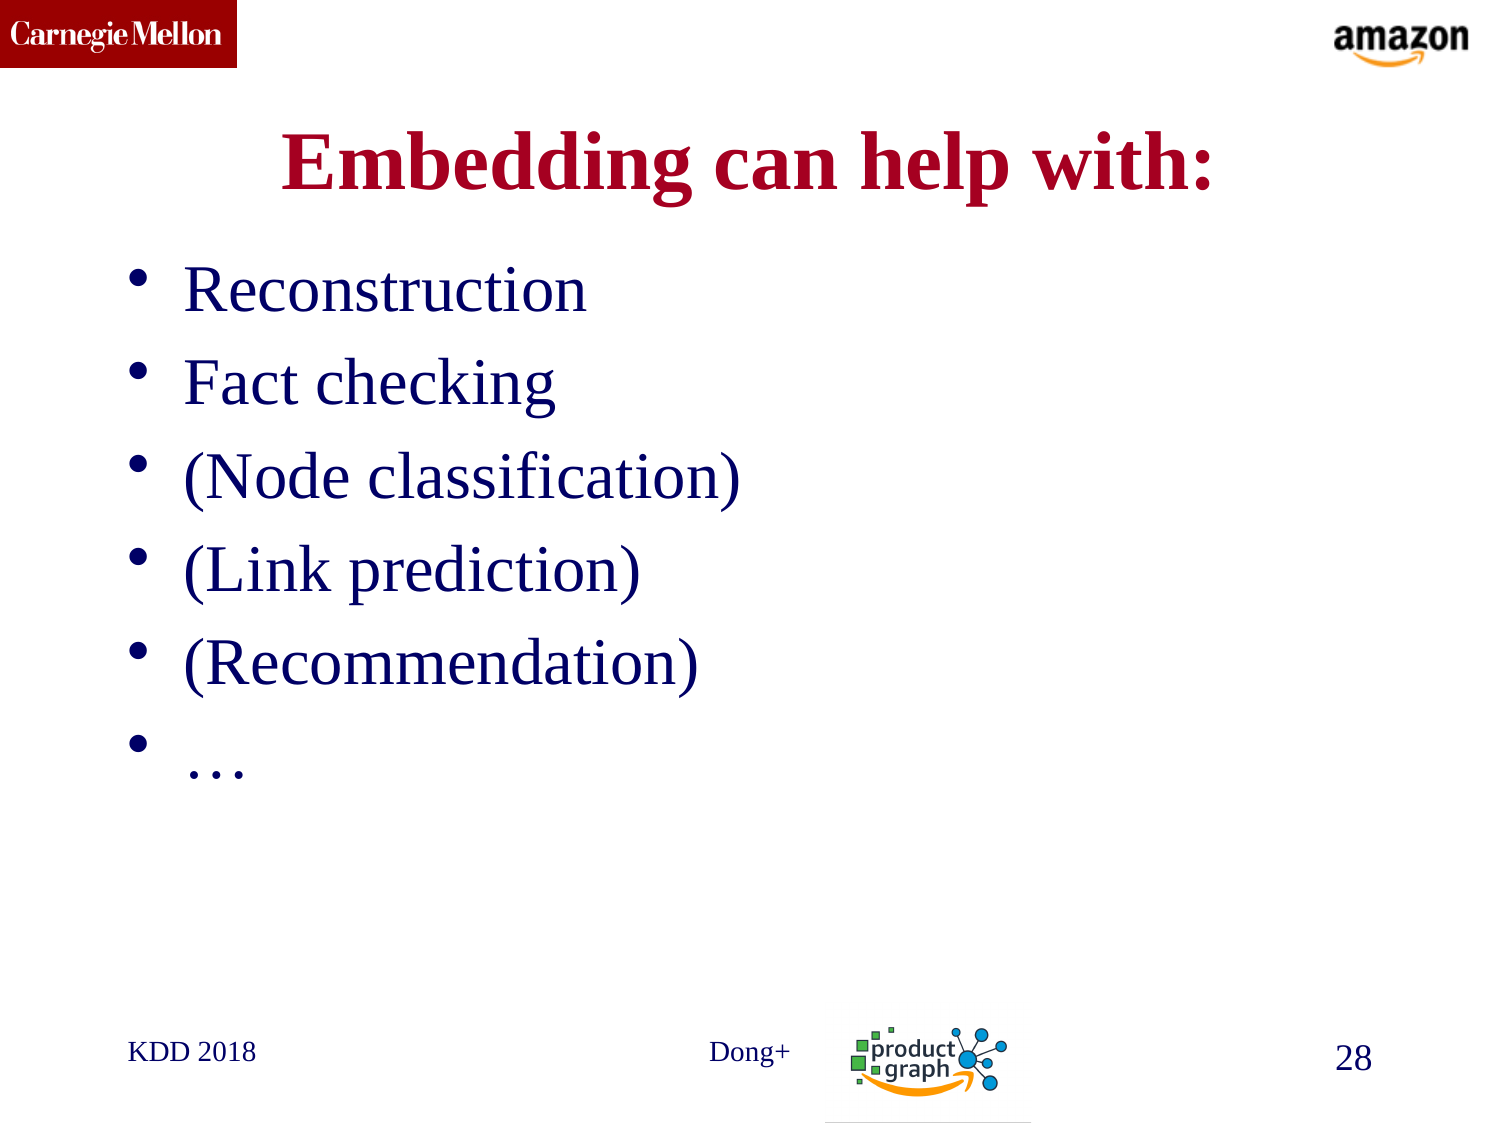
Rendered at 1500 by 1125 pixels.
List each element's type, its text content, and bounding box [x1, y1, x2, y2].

footer Dong+ [512, 1024, 988, 1101]
list Reconstruction Fact checking (Node classification) (Link prediction) (Recommendation) … [112, 237, 1388, 1001]
slide_number KDD 2018 [112, 1024, 426, 1101]
picture [0, 0, 237, 68]
slide_number 28 [1074, 1024, 1388, 1101]
title Embedding can help with: [112, 99, 1388, 213]
picture [1322, 4, 1484, 88]
